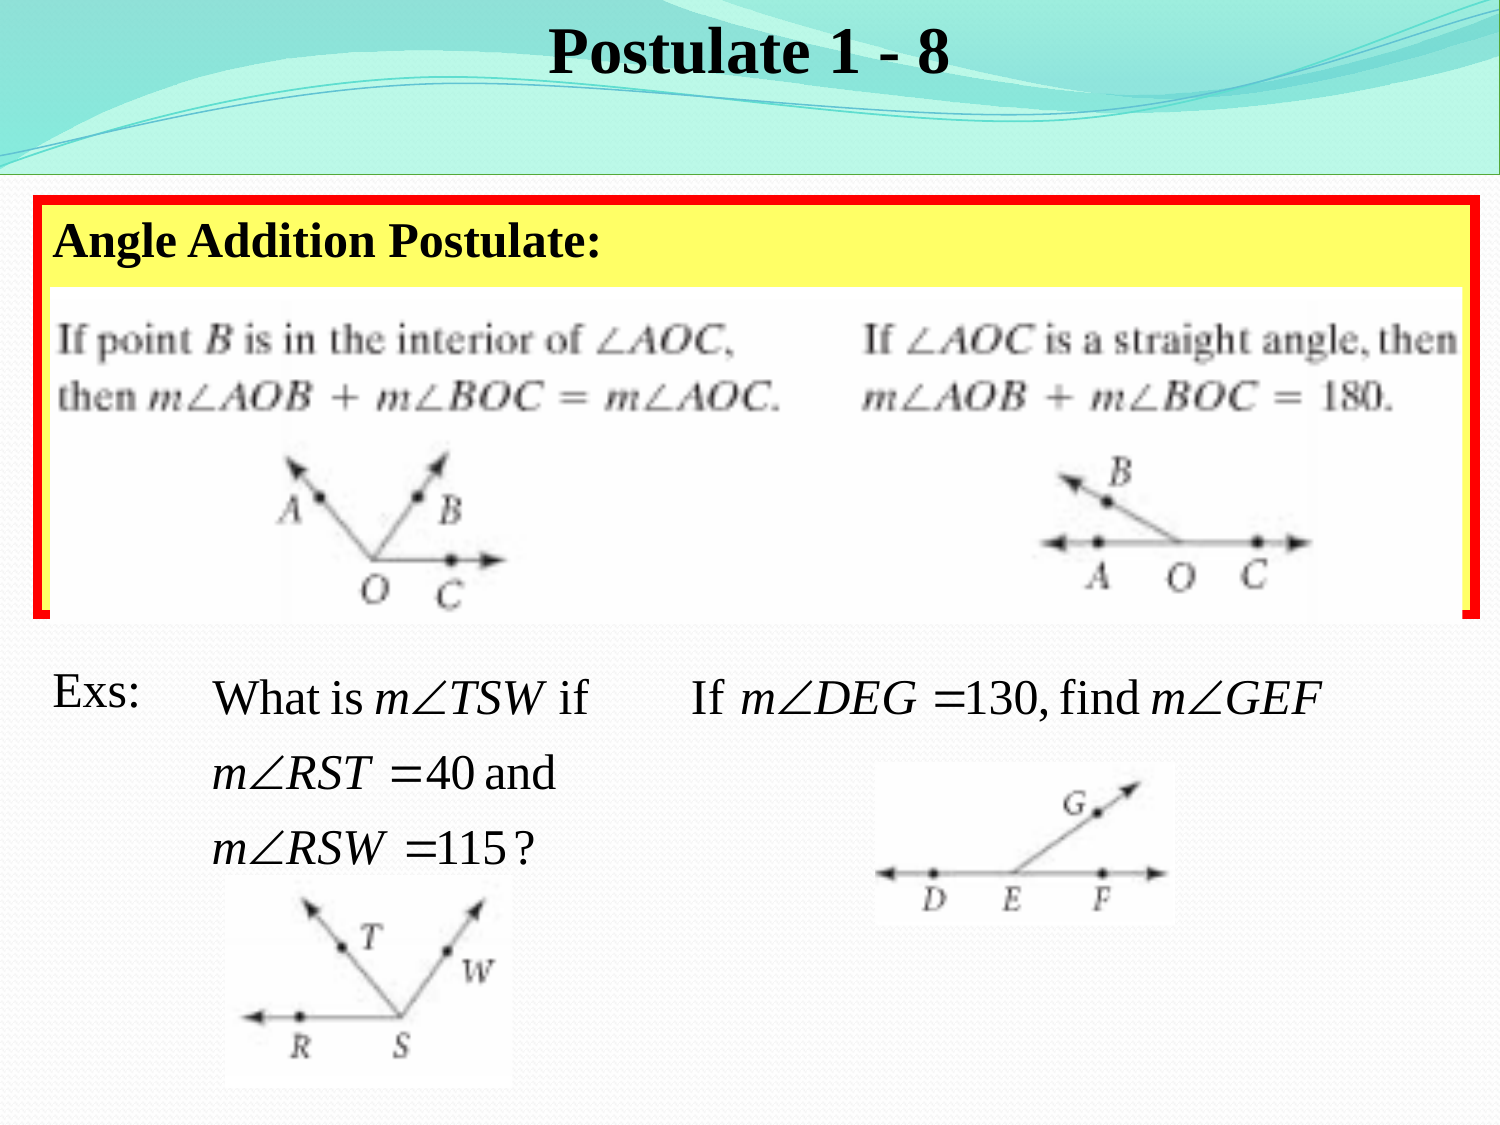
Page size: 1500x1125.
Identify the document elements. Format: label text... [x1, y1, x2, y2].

picture [49, 287, 1463, 624]
text_box Angle Addition Postulate: [37, 199, 1475, 615]
picture [874, 762, 1176, 926]
text_box Exs: [37, 649, 213, 725]
picture [224, 874, 513, 1088]
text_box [208, 674, 613, 871]
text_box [687, 674, 1330, 730]
text_box Postulate 1 - 8 [0, 0, 1500, 175]
